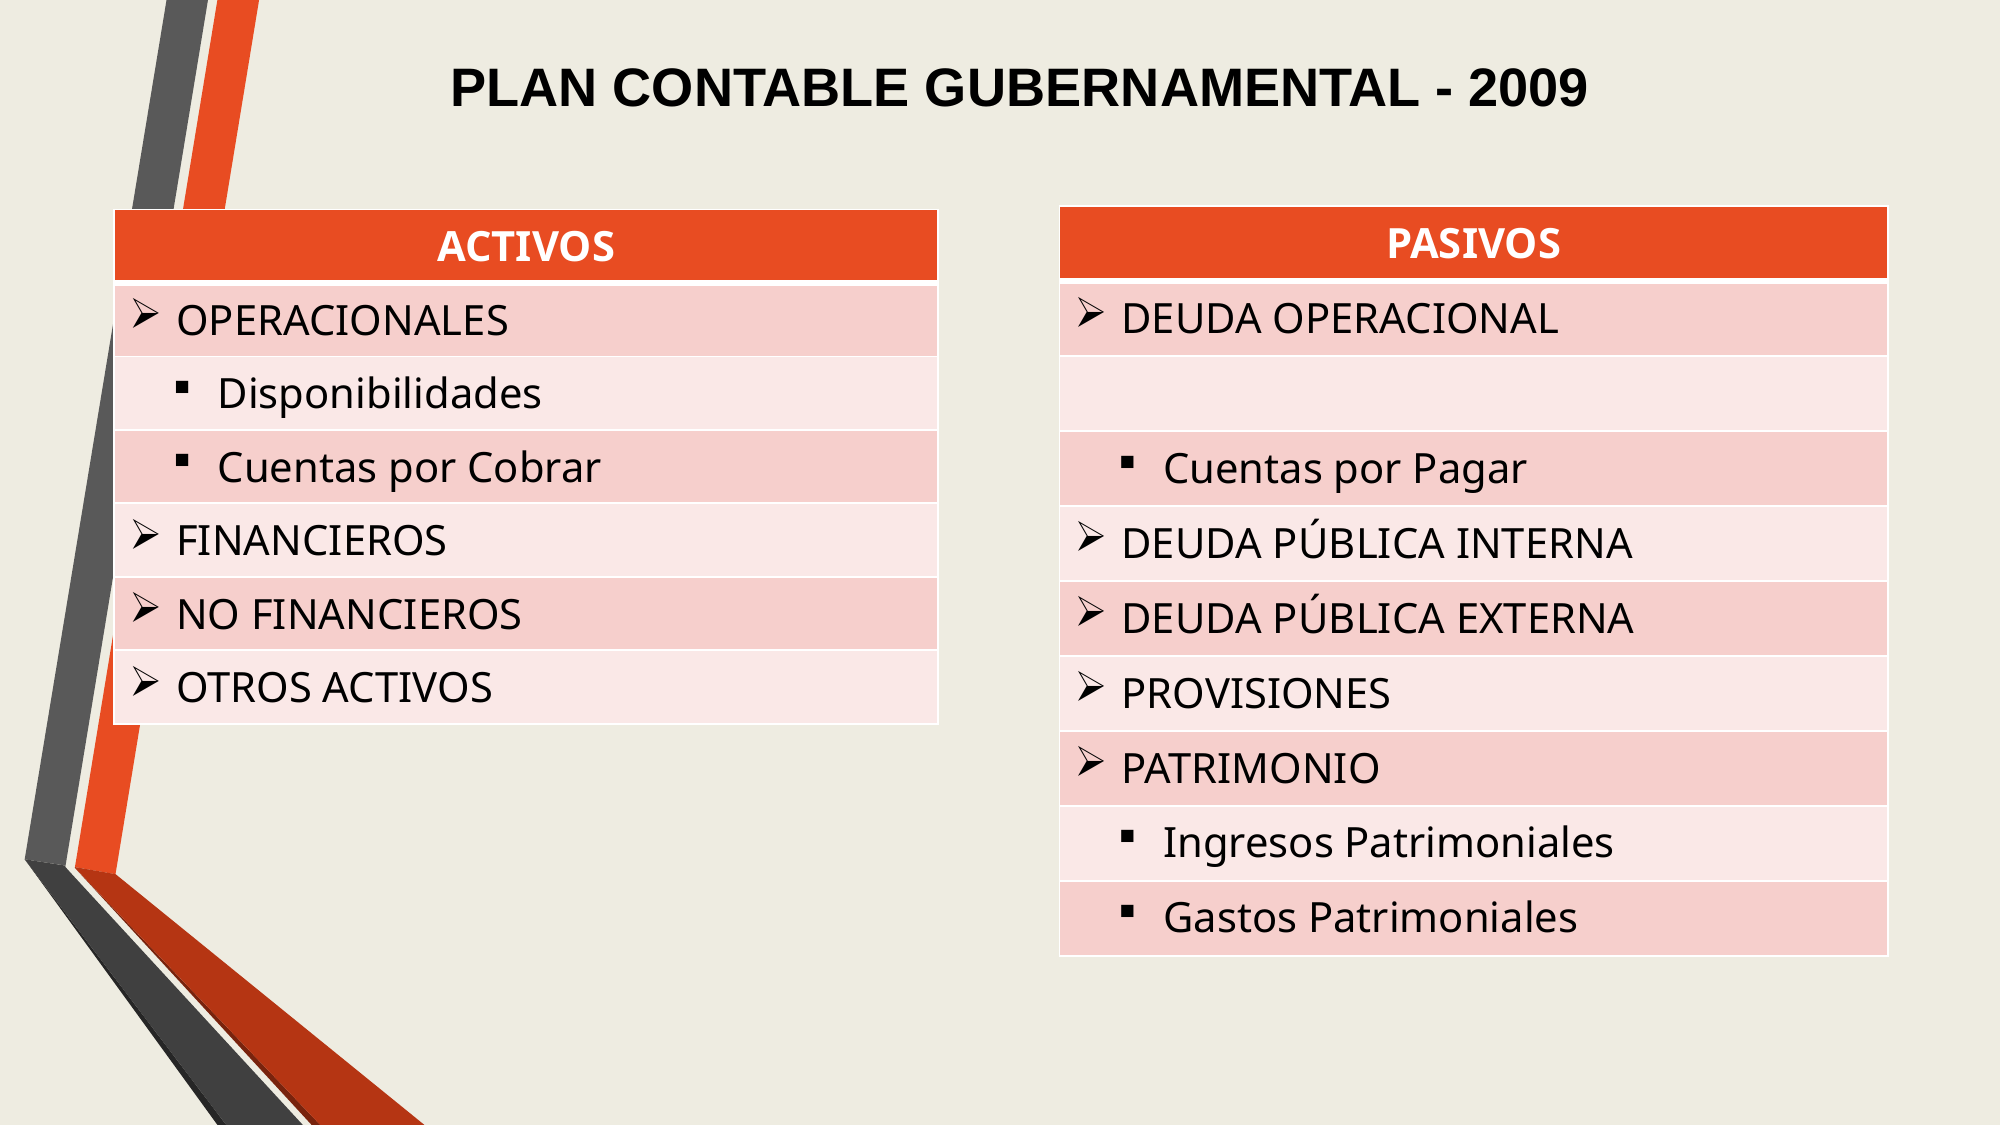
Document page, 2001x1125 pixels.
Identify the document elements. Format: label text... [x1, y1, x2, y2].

text_box PLAN CONTABLE GUBERNAMENTAL - 2009 [409, 44, 1632, 125]
table_cell [1060, 357, 1887, 430]
table_cell PROVISIONES [1060, 657, 1887, 730]
table_header ACTIVOS [115, 210, 937, 280]
table_cell Gastos Patrimoniales [1060, 882, 1887, 955]
table_cell DEUDA PÚBLICA EXTERNA [1060, 582, 1887, 655]
table_cell FINANCIEROS [115, 504, 937, 576]
table_cell OTROS ACTIVOS [115, 651, 937, 723]
table_cell Cuentas por Pagar [1060, 432, 1887, 505]
table_cell OPERACIONALES [115, 286, 937, 356]
table_cell NO FINANCIEROS [115, 578, 937, 649]
table_cell DEUDA PÚBLICA INTERNA [1060, 507, 1887, 580]
table_cell Disponibilidades [115, 357, 937, 429]
table_cell Cuentas por Cobrar [115, 431, 937, 502]
table_cell PATRIMONIO [1060, 732, 1887, 805]
table_cell Ingresos Patrimoniales [1060, 807, 1887, 880]
table_cell DEUDA OPERACIONAL [1060, 284, 1887, 355]
table_header PASIVOS [1060, 207, 1887, 278]
